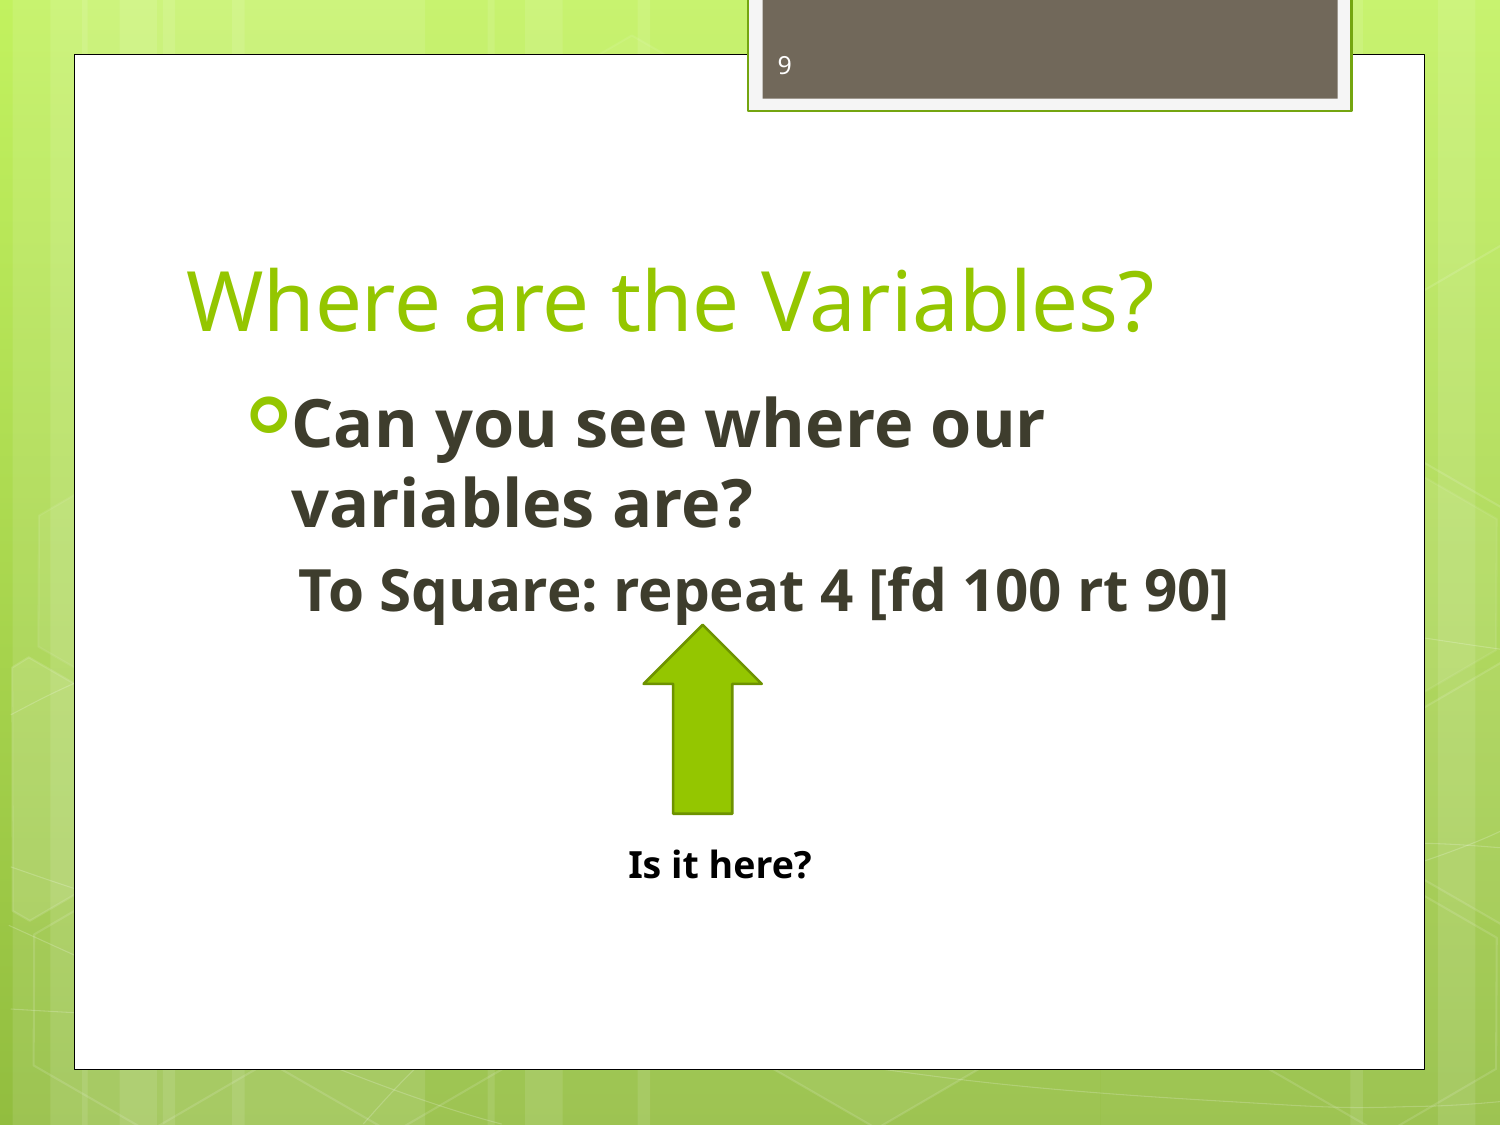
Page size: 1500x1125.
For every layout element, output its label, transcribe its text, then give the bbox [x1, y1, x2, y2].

title Where are the Variables? [171, 168, 1324, 357]
text_box [642, 623, 763, 816]
list Can you see where our variables are? To Square: repeat 4 [fd 100 rt 90] [171, 373, 1283, 1016]
text_box Is it here? [608, 834, 833, 894]
slide_number 9 [762, 36, 982, 97]
